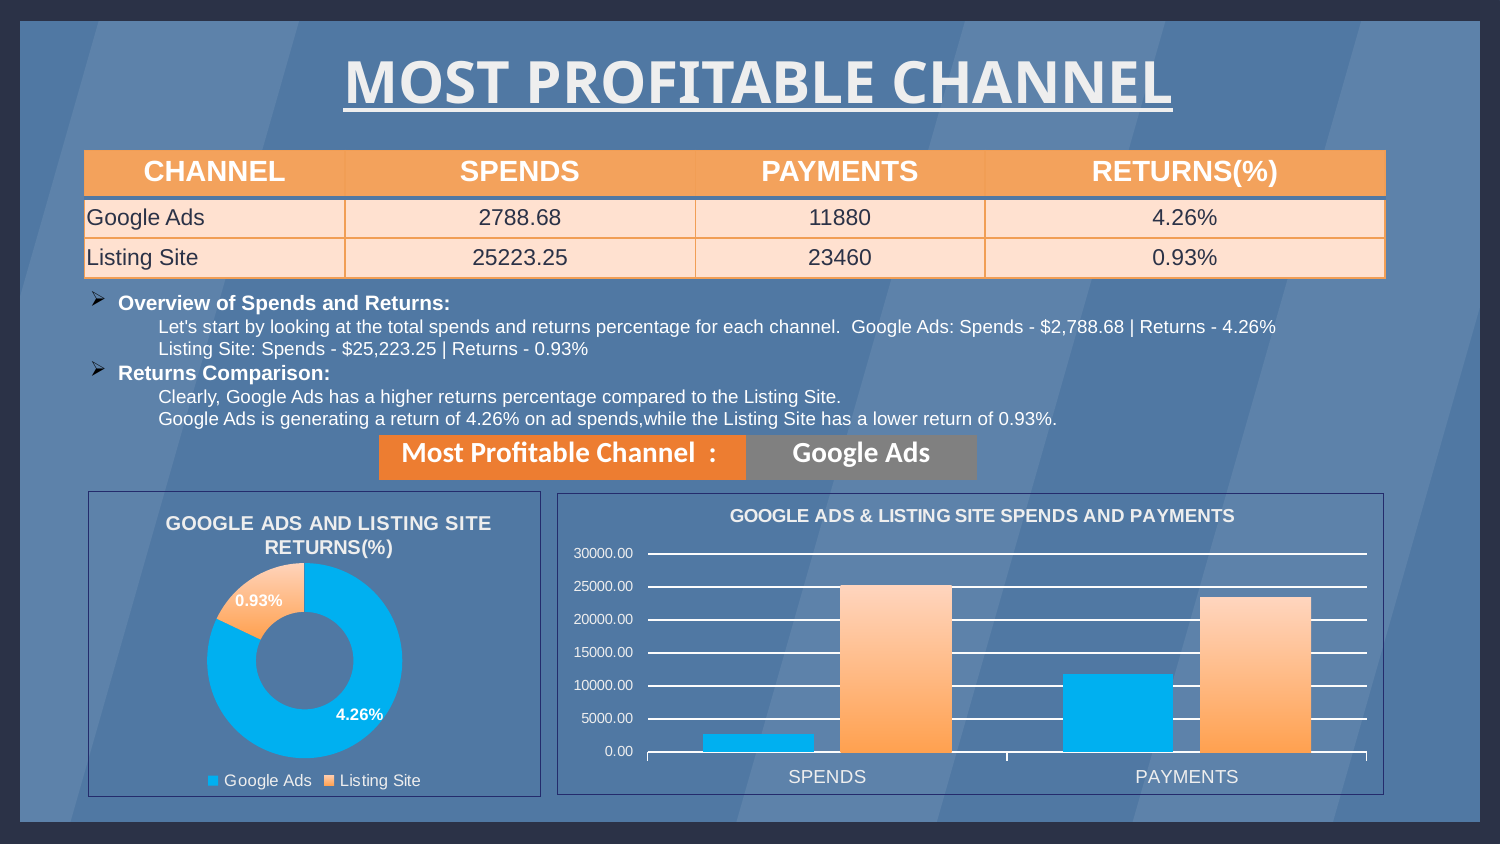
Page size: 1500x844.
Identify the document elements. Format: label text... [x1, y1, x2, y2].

table_cell 4.26% [986, 200, 1384, 237]
table_cell Listing Site [85, 239, 344, 277]
table_header CHANNEL [85, 151, 344, 196]
table_header Most Profitable Channel : [379, 437, 746, 480]
table_cell 25223.25 [346, 239, 695, 277]
title MOST PROFITABLE CHANNEL [121, 30, 1396, 140]
table_header PAYMENTS [696, 151, 984, 196]
table_cell 23460 [696, 239, 984, 277]
table_header Google Ads [746, 437, 977, 480]
chart [88, 491, 541, 797]
chart [556, 492, 1384, 795]
table_header SPENDS [346, 151, 695, 196]
table_cell 0.93% [986, 239, 1384, 277]
text_box Overview of Spends and Returns: Let's start by looking at the total spends and returns percentage for each channel. Google Ads: Spends - $2,788.68 | Returns - 4.26% Listing Site: Spends - $25,223.25 | Returns - 0.93% Returns Comparison: Clearly, Google Ads has a higher returns percentage compared to the Listing Site. Google Ads is generating a return of 4.26% on ad spends,while the Listing Site has a lower return of 0.93%. [75, 282, 1390, 437]
table_cell 11880 [696, 200, 984, 237]
table_header RETURNS(%) [986, 151, 1384, 196]
table_cell 2788.68 [346, 200, 695, 237]
table_cell Google Ads [85, 200, 344, 237]
